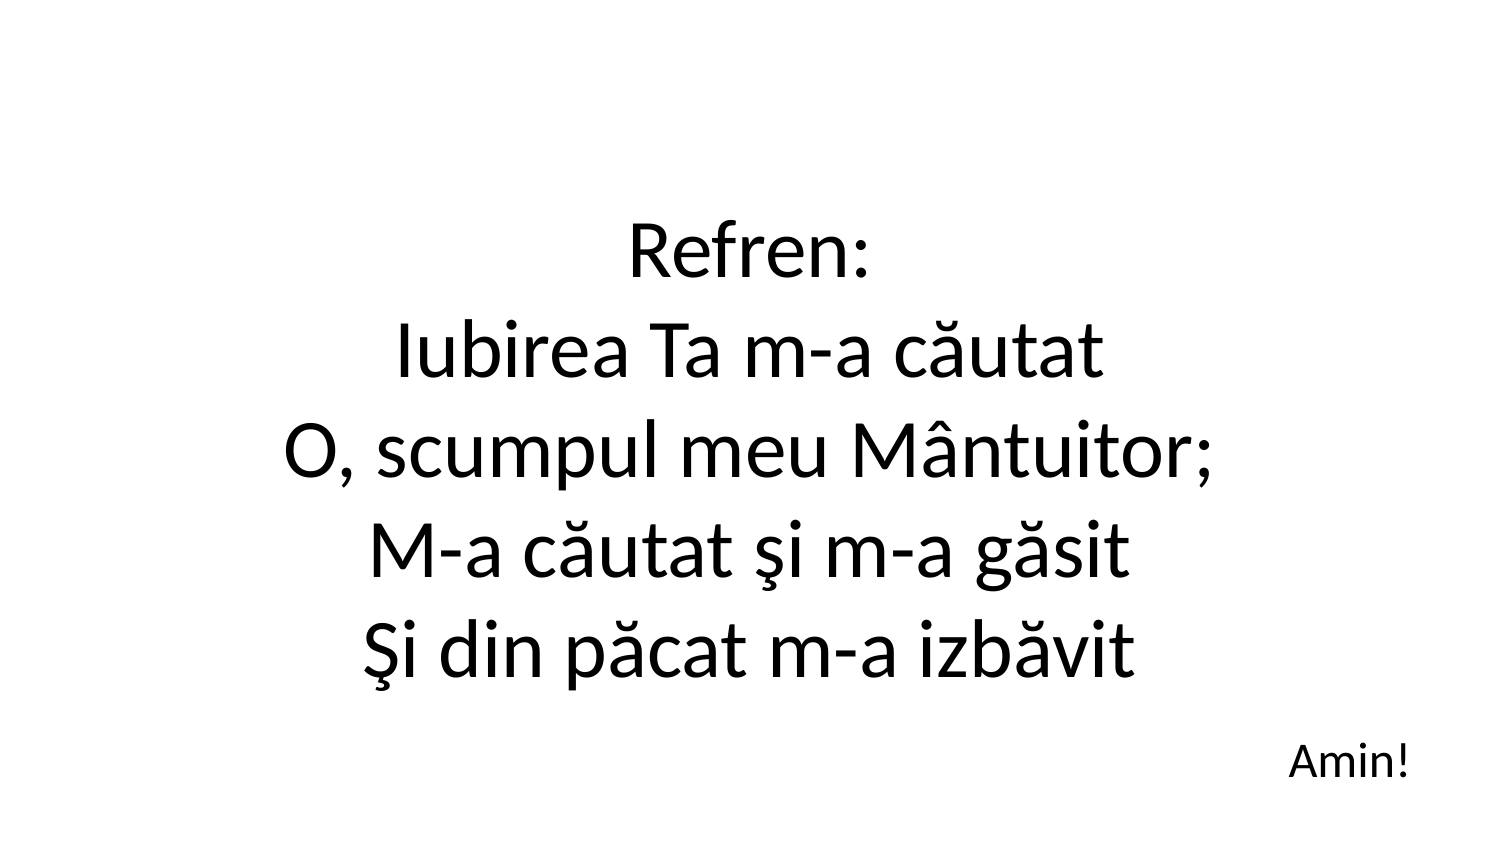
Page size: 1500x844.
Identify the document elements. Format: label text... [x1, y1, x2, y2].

text_box Amin! [1273, 674, 1427, 795]
text_box Refren: Iubirea Ta m-a căutat O, scumpul meu Mântuitor; M-a căutat şi m-a găsit Şi din păcat m-a izbăvit [268, 142, 1232, 702]
